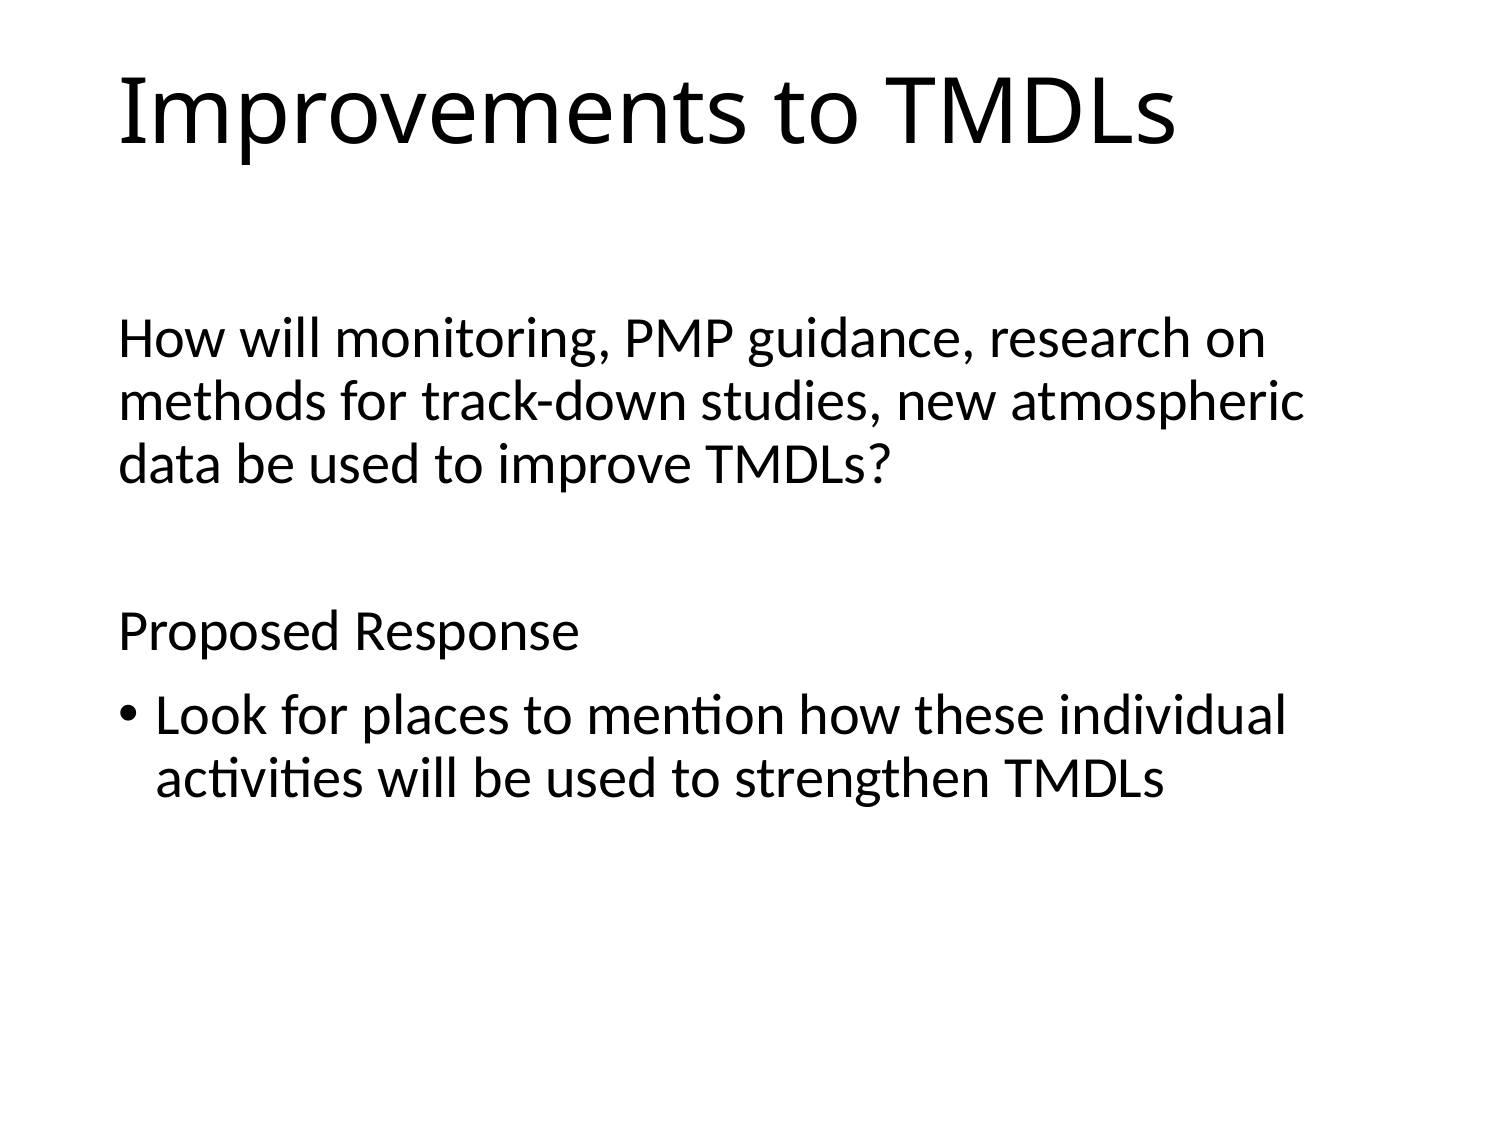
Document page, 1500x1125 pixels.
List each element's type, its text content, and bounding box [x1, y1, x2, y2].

list How will monitoring, PMP guidance, research on methods for track-down studies, new atmospheric data be used to improve TMDLs? Proposed Response Look for places to mention how these individual activities will be used to strengthen TMDLs [103, 299, 1397, 1014]
title Improvements to TMDLs [103, 59, 1397, 278]
